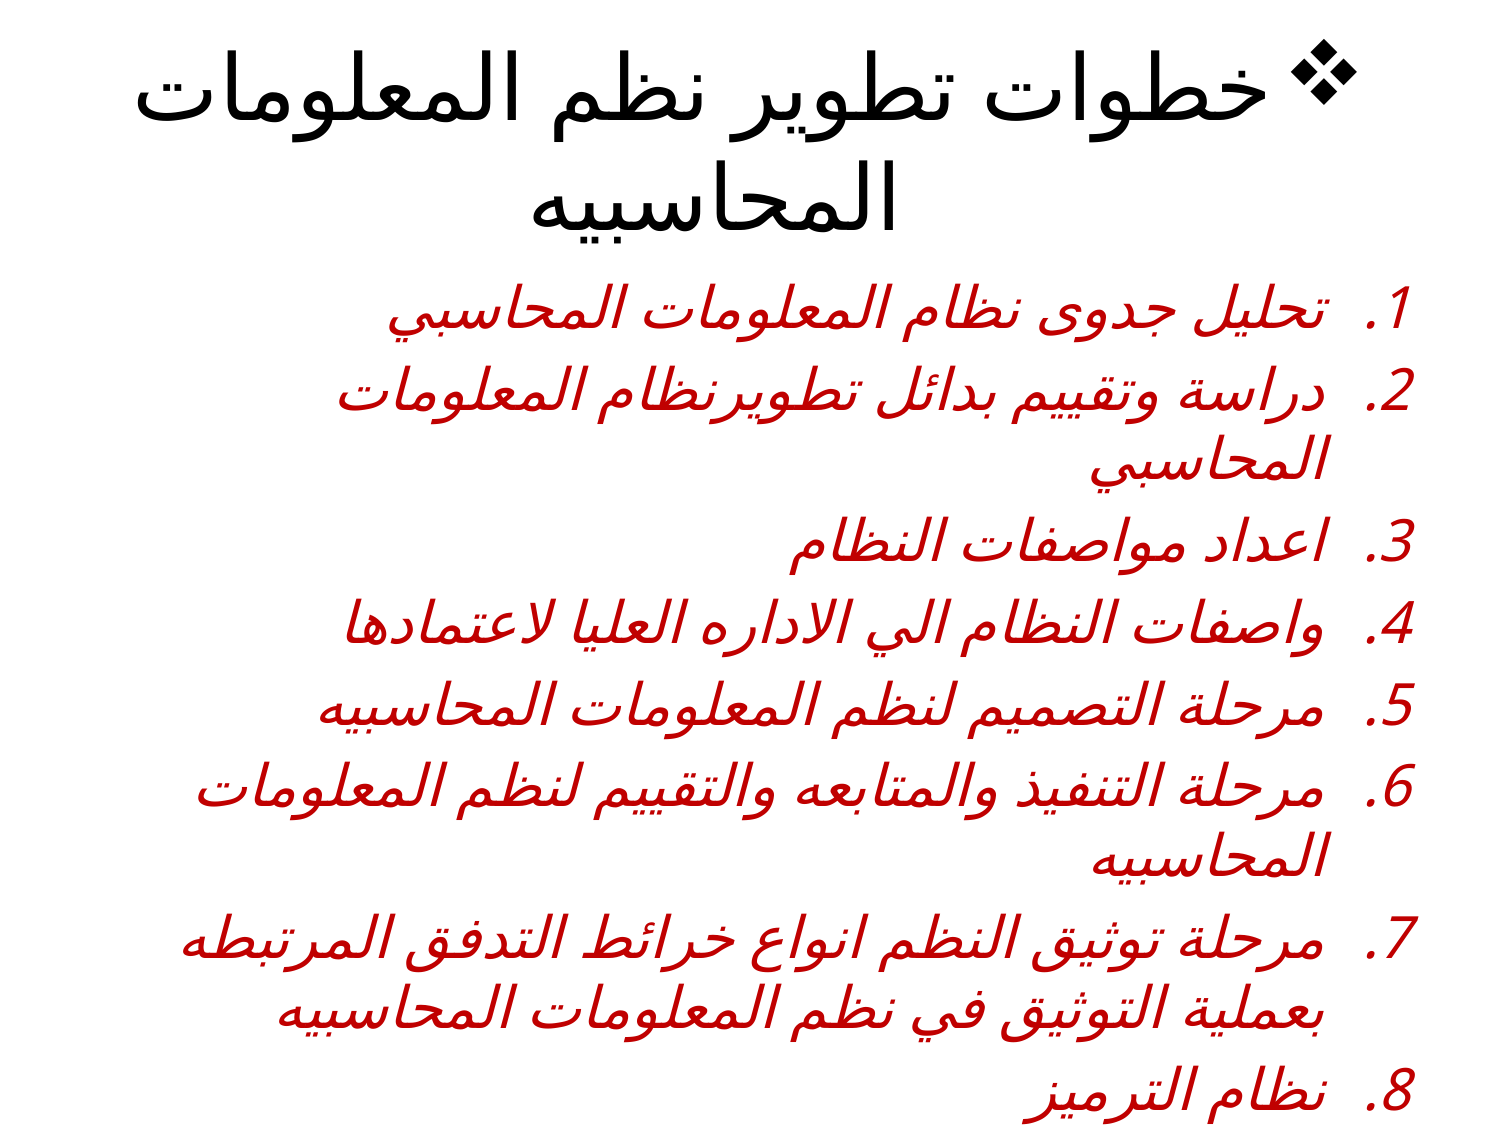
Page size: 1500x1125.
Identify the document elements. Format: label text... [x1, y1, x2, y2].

title خطوات تطوير نظم المعلومات المحاسبيه [75, 45, 1425, 233]
list تحليل جدوى نظام المعلومات المحاسبي دراسة وتقييم بدائل تطويرنظام المعلومات المحاسبي اعداد مواصفات النظام واصفات النظام الي الاداره العليا لاعتمادها مرحلة التصميم لنظم المعلومات المحاسبيه مرحلة التنفيذ والمتابعه والتقييم لنظم المعلومات المحاسبيه مرحلة توثيق النظم انواع خرائط التدفق المرتبطه بعملية التوثيق في نظم المعلومات المحاسبيه نظام الترميز [75, 262, 1425, 1005]
